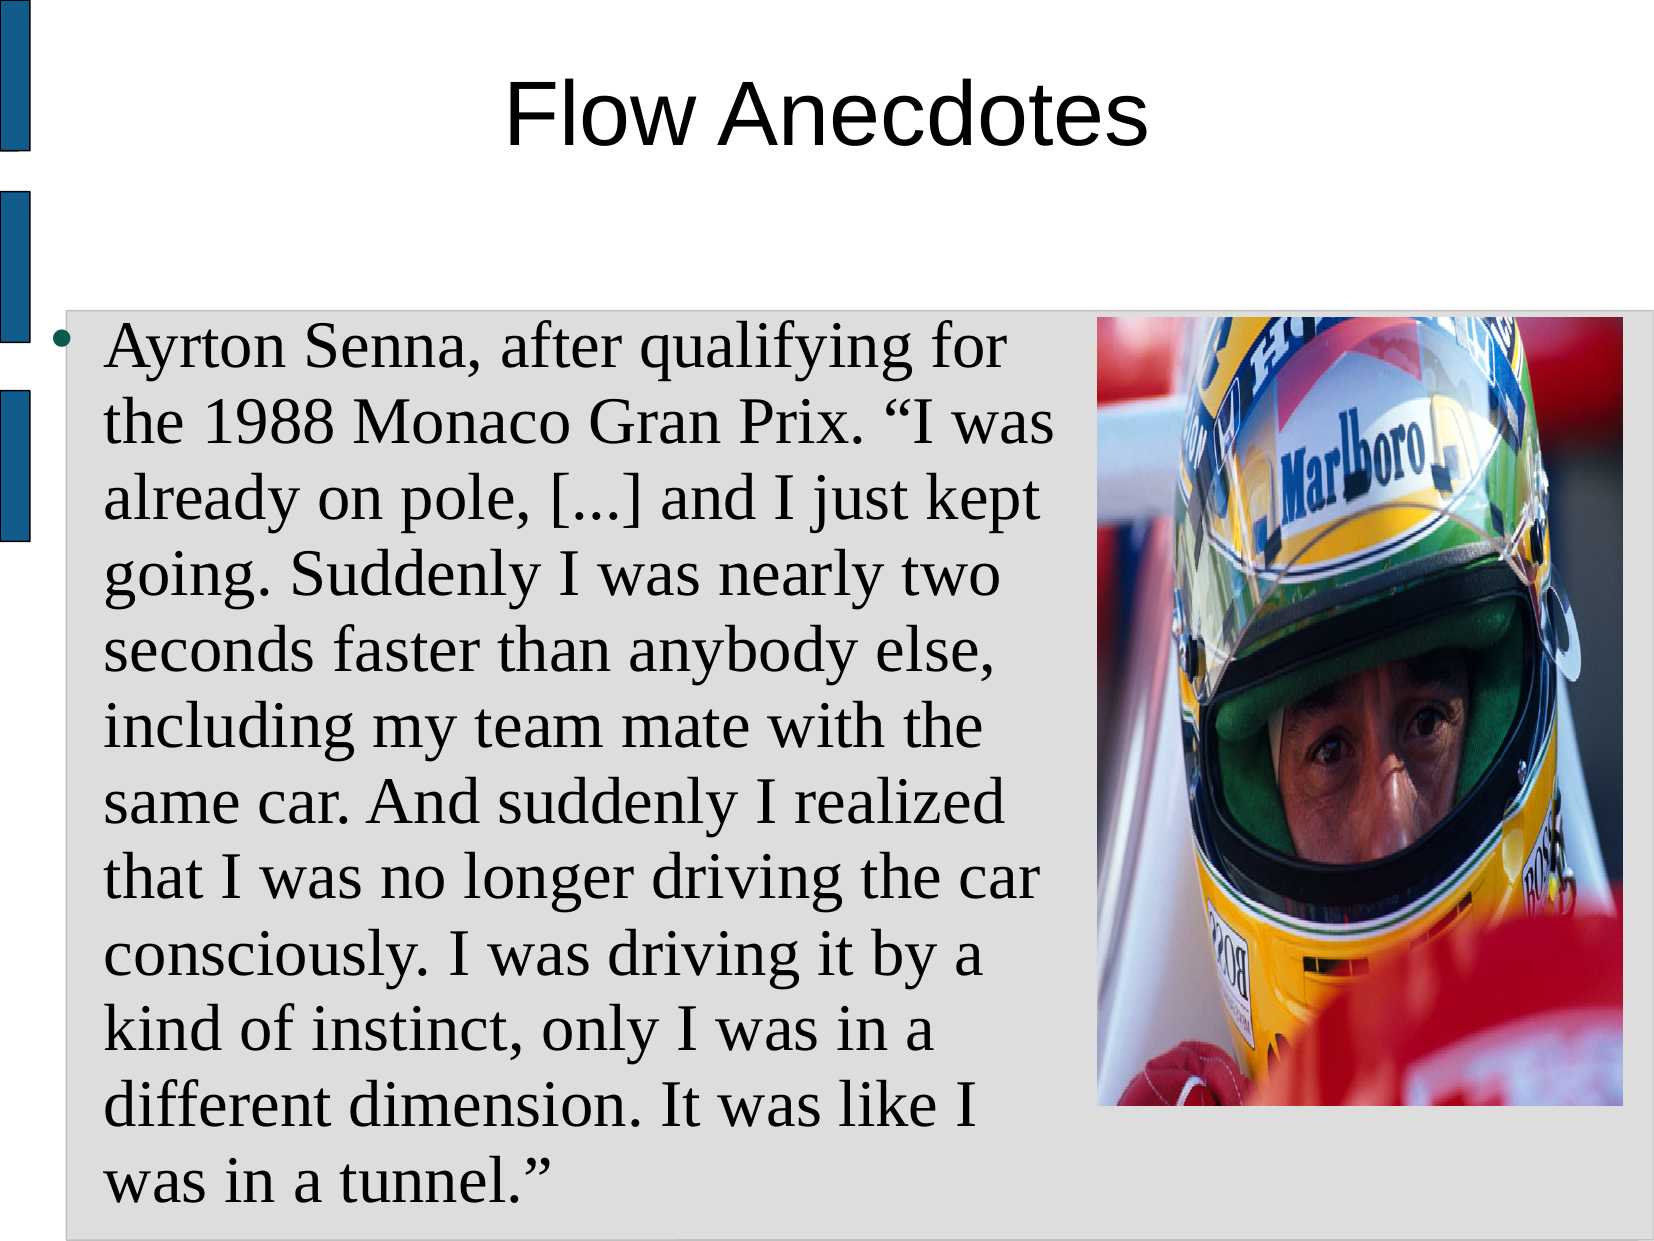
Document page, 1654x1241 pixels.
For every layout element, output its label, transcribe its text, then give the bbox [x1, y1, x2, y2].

picture [1097, 317, 1623, 1106]
title Flow Anecdotes [121, 15, 1534, 209]
list Ayrton Senna, after qualifying for the 1988 Monaco Gran Prix. “I was already on pole, [...] and I just kept going. Suddenly I was nearly two seconds faster than anybody else, including my team mate with the same car. And suddenly I realized that I was no longer driving the car consciously. I was driving it by a kind of instinct, only I was in a different dimension. It was like I was in a tunnel.” [33, 303, 1074, 1193]
